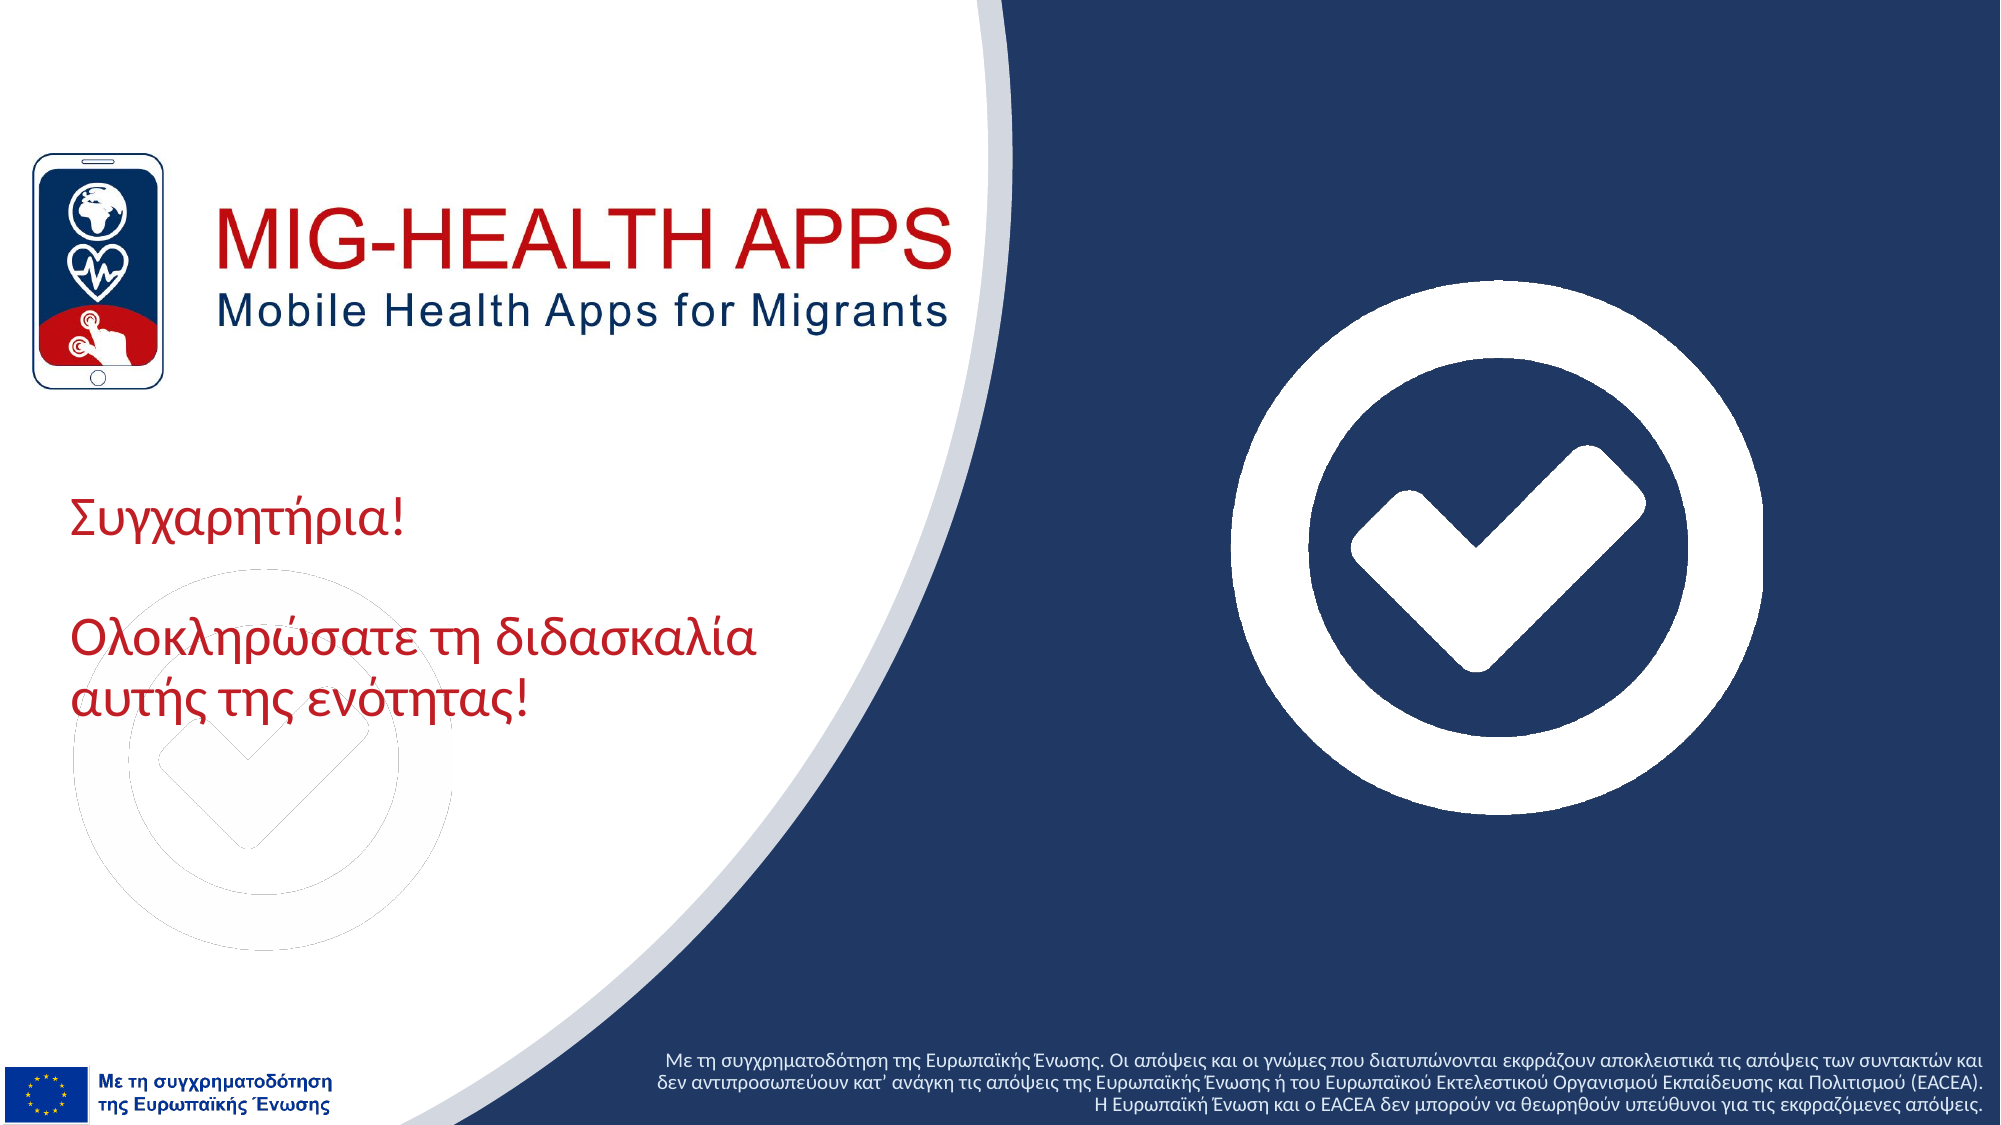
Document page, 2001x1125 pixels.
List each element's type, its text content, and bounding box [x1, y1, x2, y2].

text_box [882, 0, 1013, 683]
text_box [0, 0, 989, 1125]
text_box Με τη συγχρηματοδότηση της Ευρωπαϊκής Ένωσης. Οι απόψεις και οι γνώμες που διατυπώνονται εκφράζουν αποκλειστικά τις απόψεις των συντακτών και δεν αντιπροσωπεύουν κατ’ ανάγκη τις απόψεις της Ευρωπαϊκής Ένωσης ή του Ευρωπαϊκού Εκτελεστικού Οργανισμού Εκπαίδευσης και Πολιτισμού (EACEA). Η Ευρωπαϊκή Ένωση και ο EACEA δεν μπορούν να θεωρηθούν υπεύθυνοι για τις εκφραζόμενες απόψεις. [638, 1030, 1999, 1125]
picture [32, 152, 952, 390]
picture [1226, 279, 1763, 816]
picture [70, 569, 452, 951]
text_box Συγχαρητήρια! Ολοκληρώσατε τη διδασκαλία αυτής της ενότητας! [55, 479, 882, 736]
text_box [402, 736, 852, 1125]
picture [0, 1062, 343, 1125]
